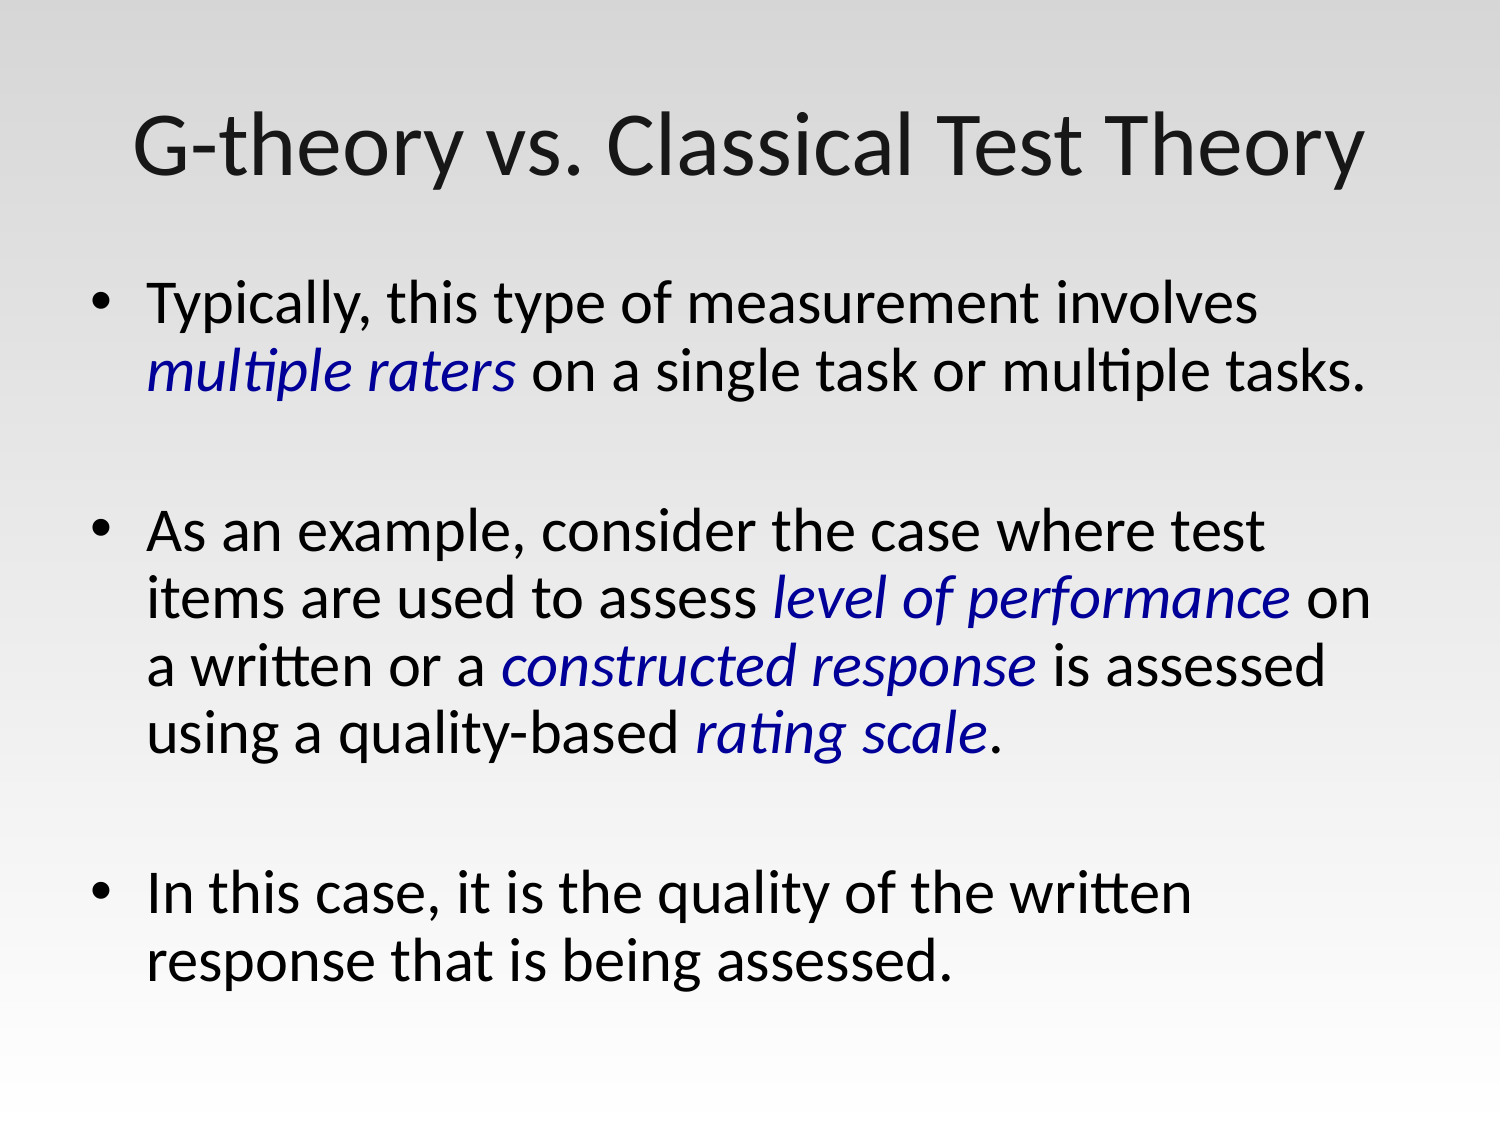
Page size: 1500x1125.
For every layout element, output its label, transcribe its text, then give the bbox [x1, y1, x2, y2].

title G-theory vs. Classical Test Theory [75, 45, 1425, 233]
list Typically, this type of measurement involves multiple raters on a single task or multiple tasks. As an example, consider the case where test items are used to assess level of performance on a written or a constructed response is assessed using a quality-based rating scale. In this case, it is the quality of the written response that is being assessed. [75, 262, 1425, 1005]
